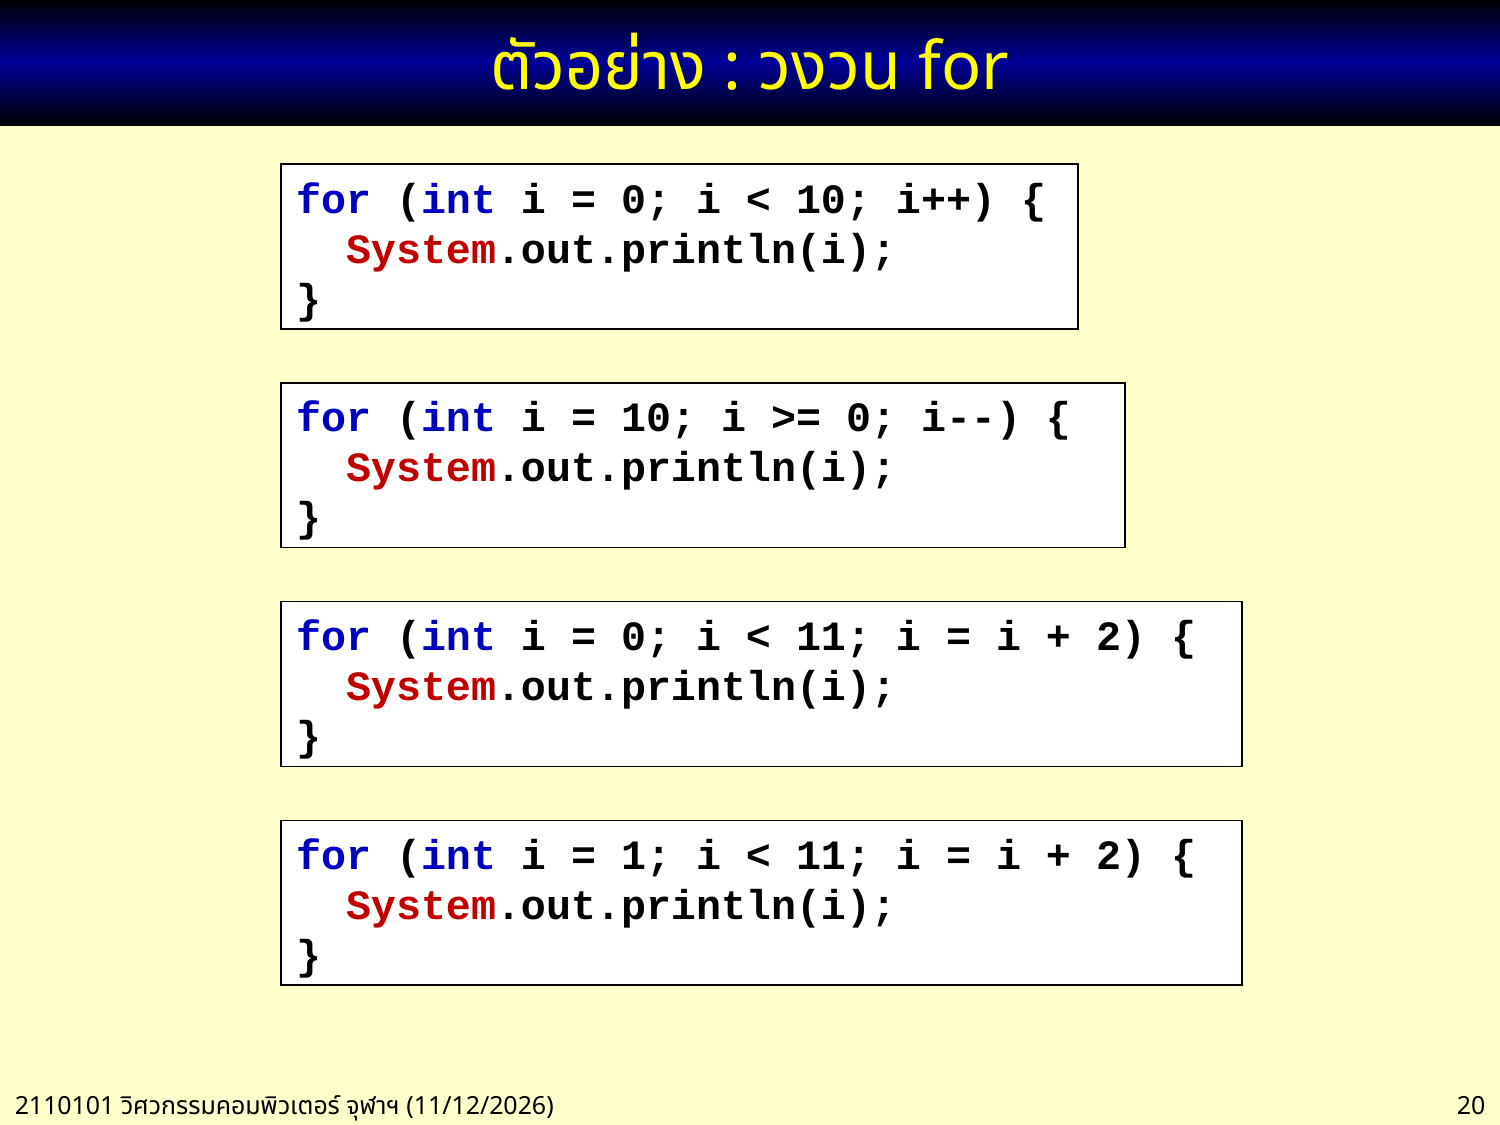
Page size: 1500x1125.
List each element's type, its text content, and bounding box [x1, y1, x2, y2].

text_box for (int i = 0; i < 11; i = i + 2) { System.out.println(i); } [281, 601, 1243, 767]
text_box for (int i = 10; i >= 0; i--) { System.out.println(i); } [281, 382, 1125, 548]
text_box for (int i = 1; i < 11; i = i + 2) { System.out.println(i); } [281, 820, 1243, 986]
text_box for (int i = 0; i < 10; i++) { System.out.println(i); } [281, 164, 1079, 329]
title ตัวอย่าง : วงวน for [0, 0, 1500, 126]
